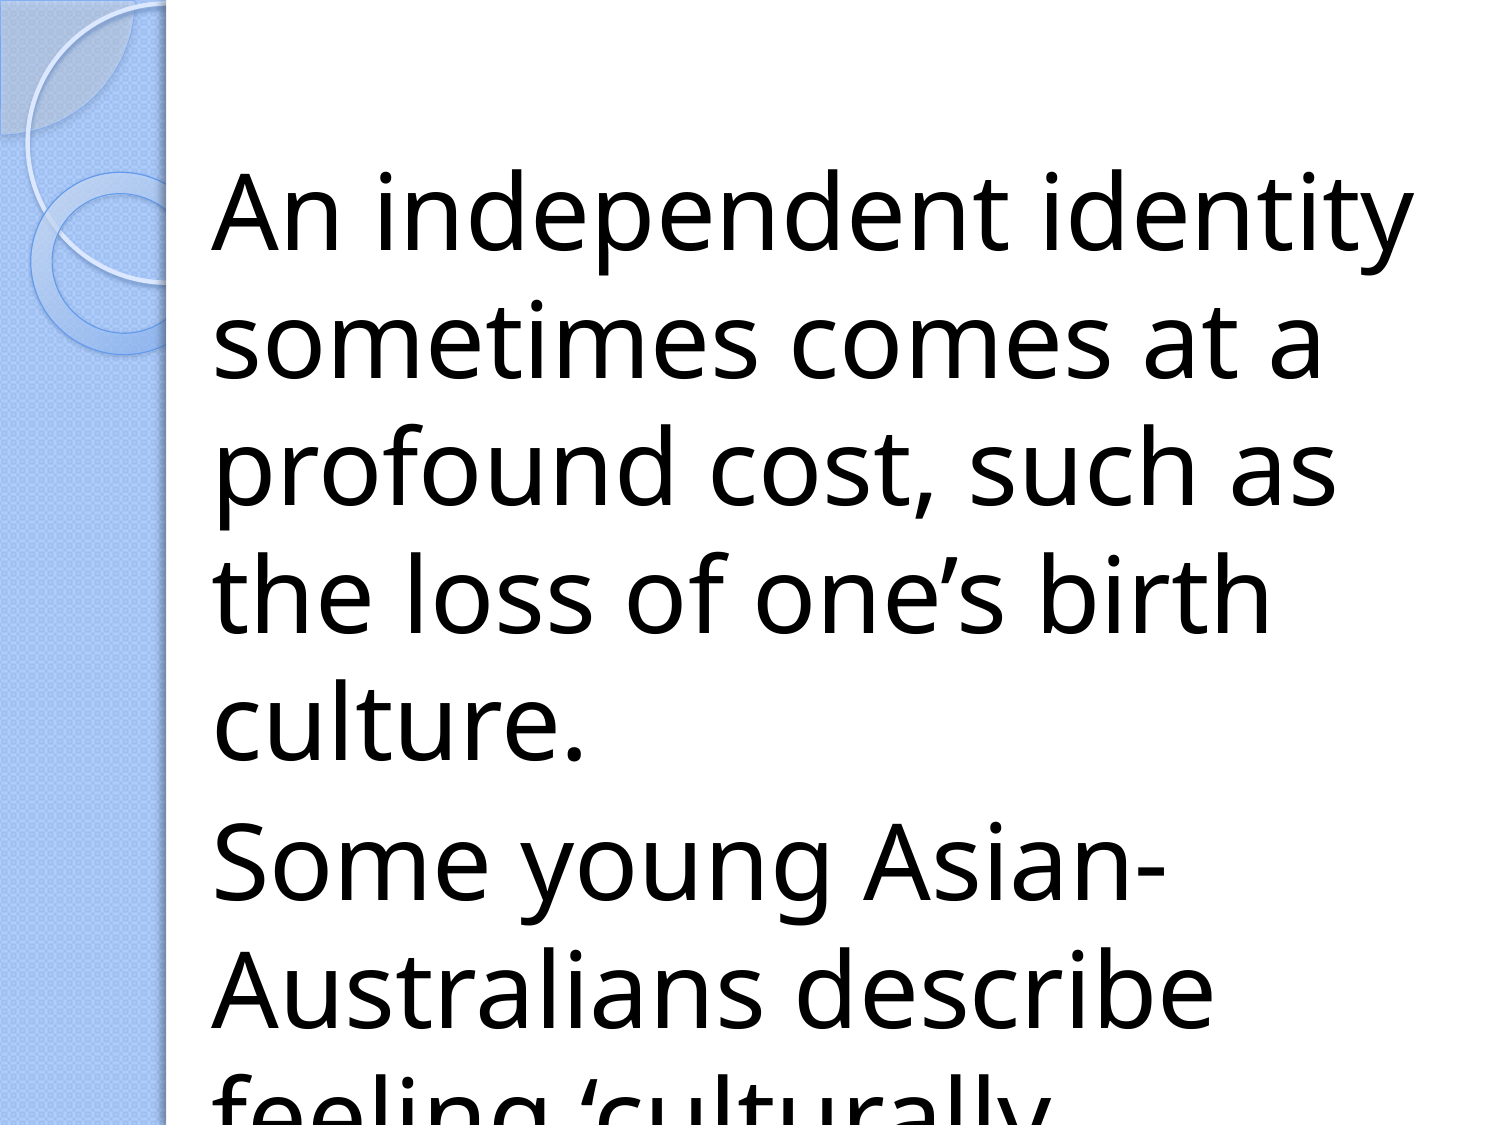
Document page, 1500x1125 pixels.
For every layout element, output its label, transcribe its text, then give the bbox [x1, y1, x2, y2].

list An independent identity sometimes comes at a profound cost, such as the loss of one’s birth culture. Some young Asian-Australians describe feeling ‘culturally bipolar’. [183, 137, 1466, 1094]
